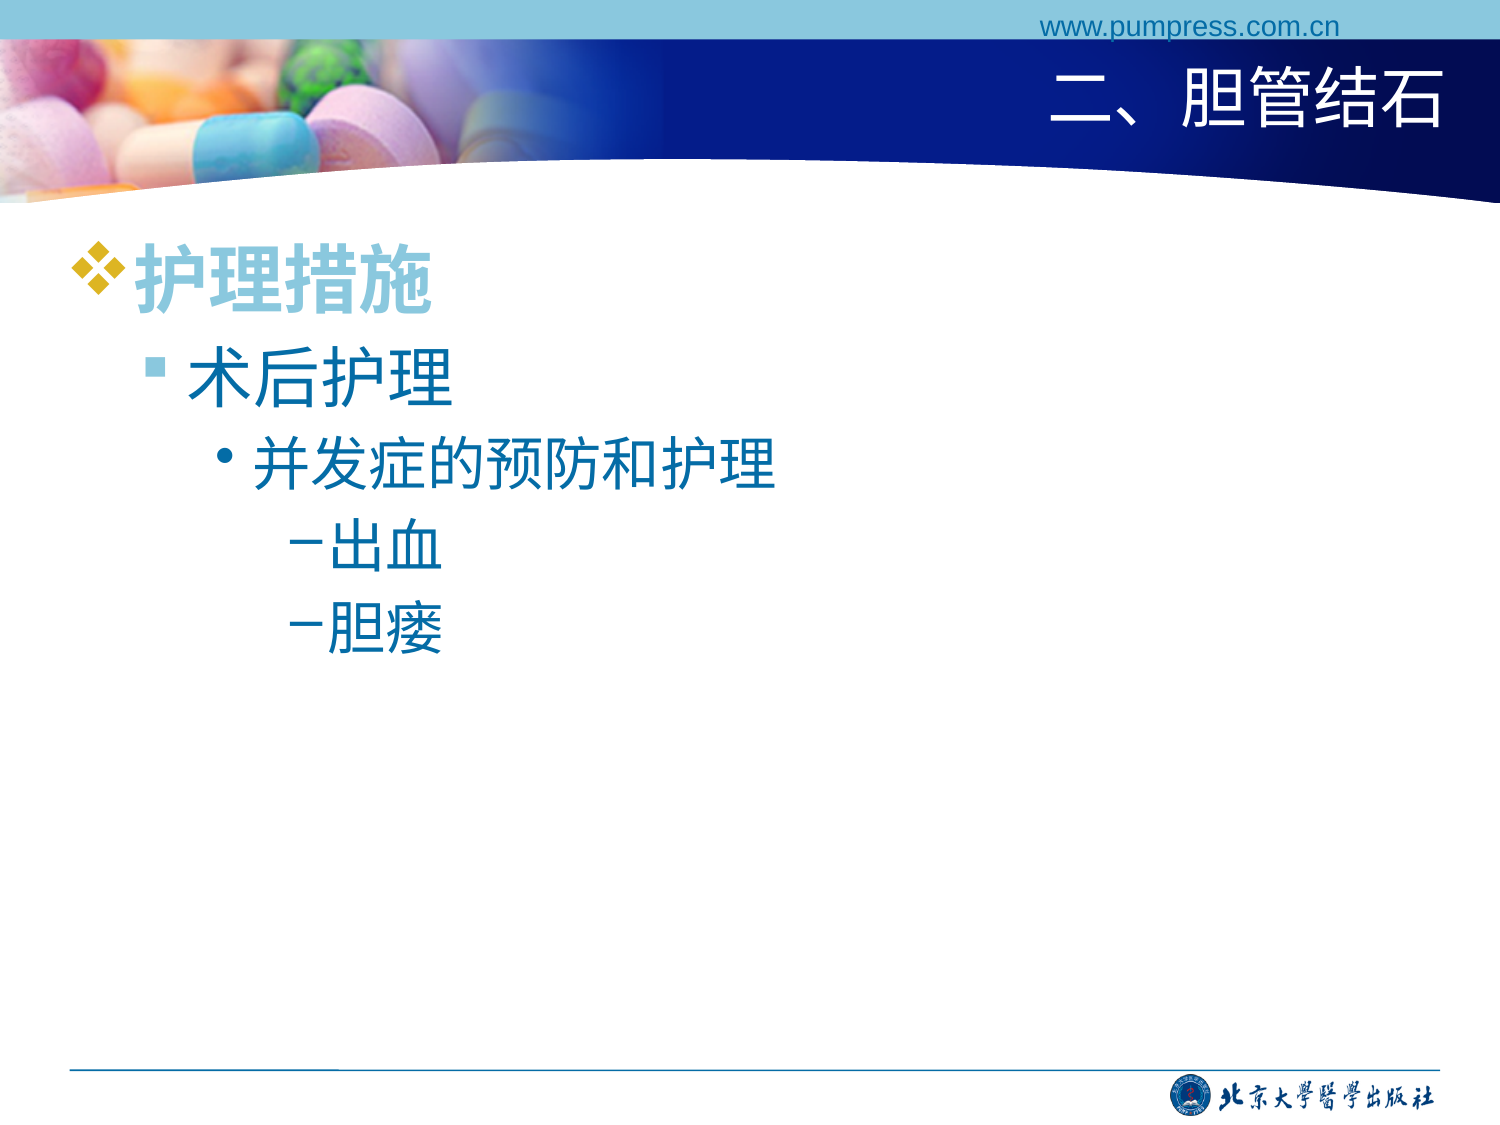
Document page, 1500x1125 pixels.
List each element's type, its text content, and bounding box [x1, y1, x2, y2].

title 二、胆管结石 [137, 49, 1463, 143]
picture [1170, 1074, 1436, 1118]
slide_number www.pumpress.com.cn [1025, 0, 1463, 38]
picture [0, 40, 1500, 203]
list 护理措施 术后护理 并发症的预防和护理 出血 胆瘘 [49, 224, 1463, 1026]
